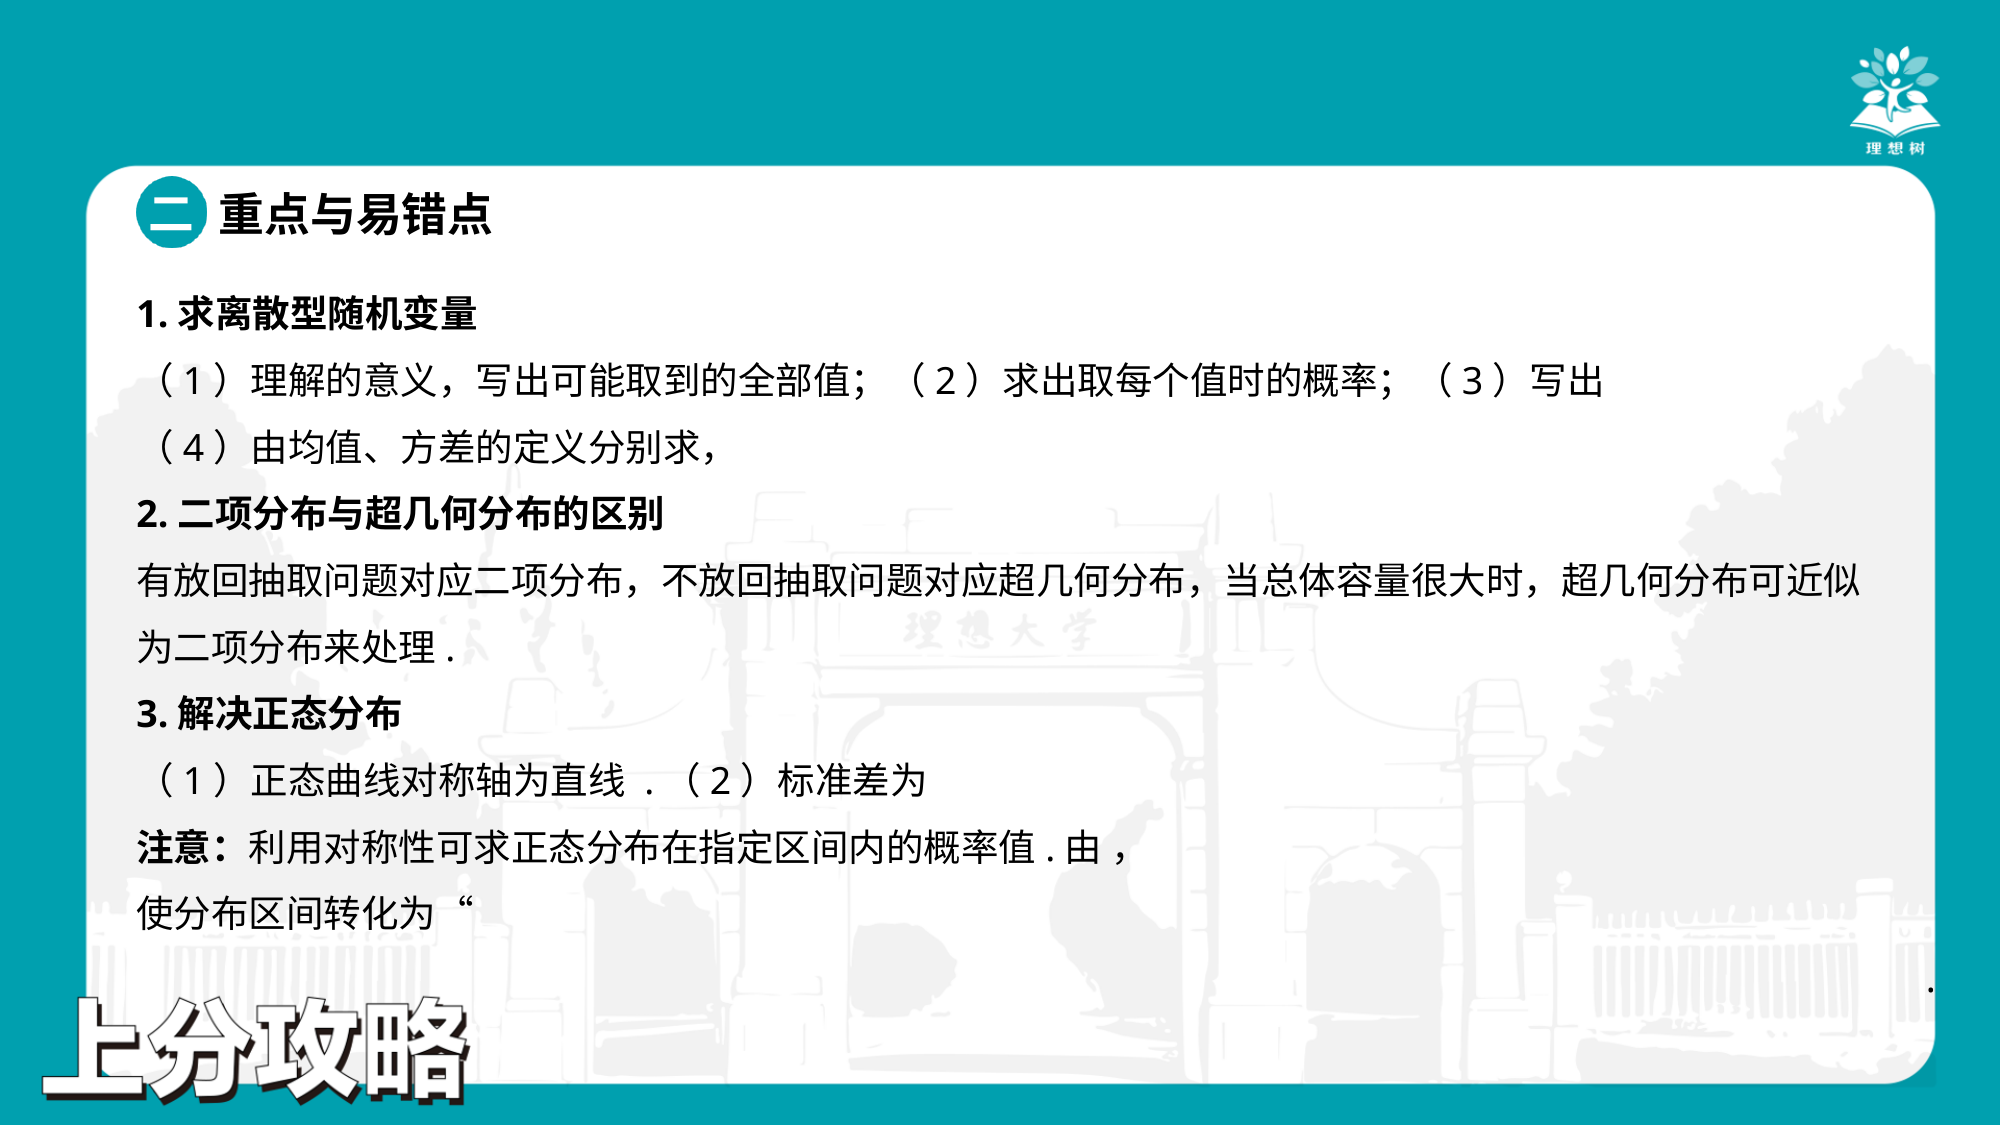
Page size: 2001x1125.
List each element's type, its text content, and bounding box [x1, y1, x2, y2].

picture [0, 0, 2000, 1125]
text_box 重点与易错点 [218, 176, 1865, 248]
